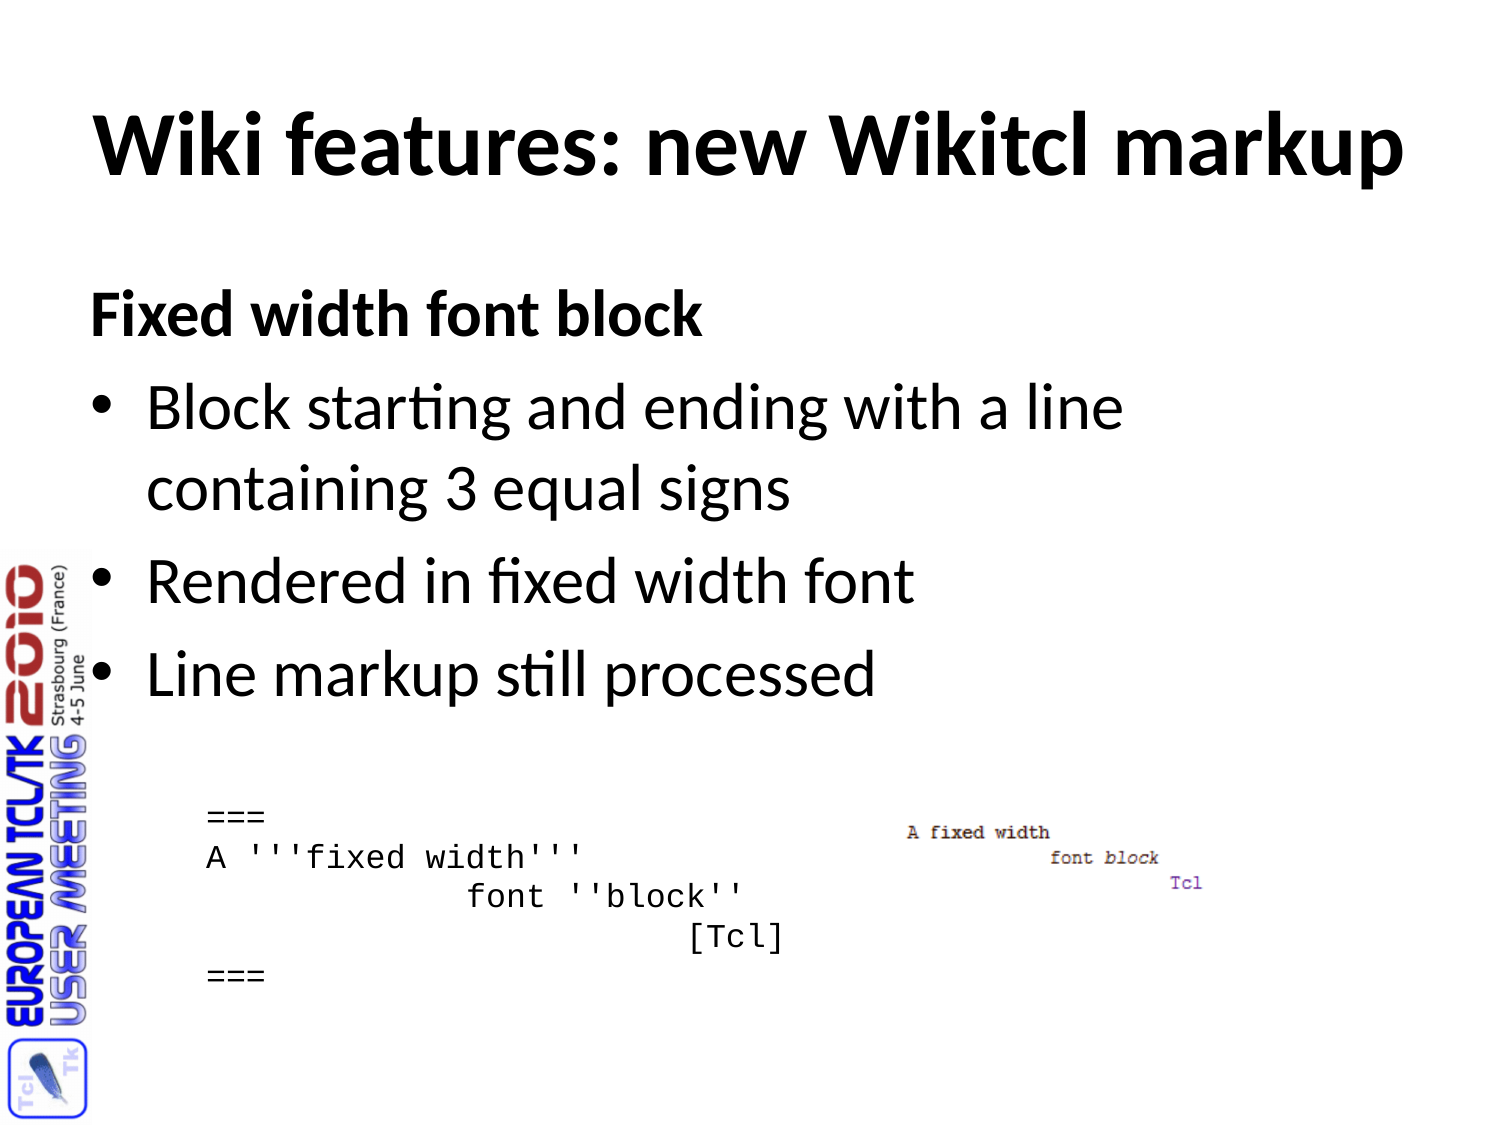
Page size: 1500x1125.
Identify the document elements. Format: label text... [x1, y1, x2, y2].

picture [0, 550, 334, 1124]
text_box === A '''fixed width''' font ''block'' [Tcl] === [191, 787, 802, 1047]
picture [899, 812, 1222, 908]
title Wiki features: new Wikitcl markup [75, 45, 1425, 233]
list Fixed width font block Block starting and ending with a line containing 3 equal signs Rendered in fixed width font Line markup still processed [75, 262, 1425, 1005]
